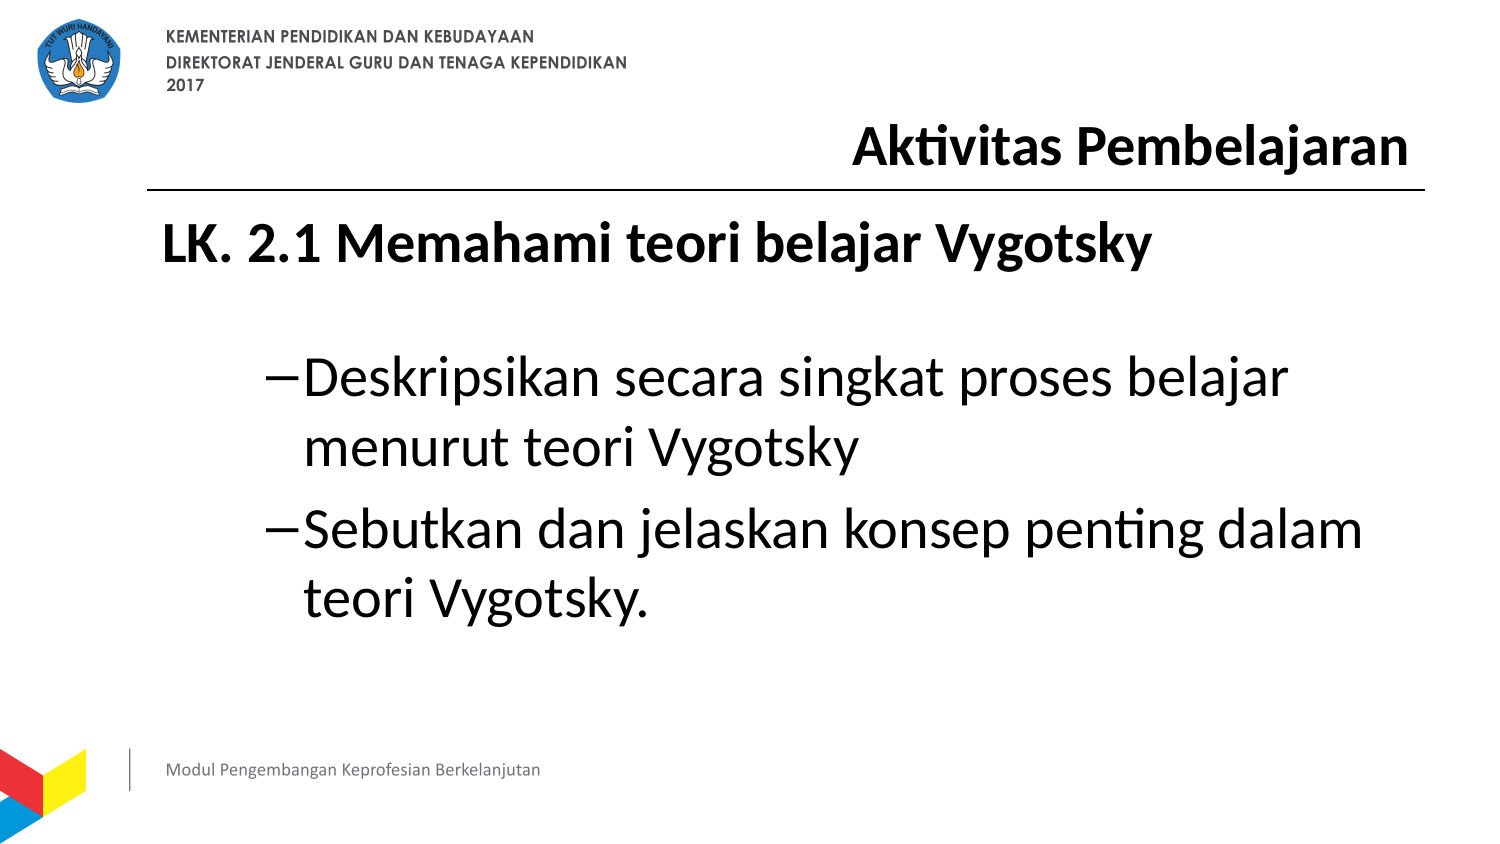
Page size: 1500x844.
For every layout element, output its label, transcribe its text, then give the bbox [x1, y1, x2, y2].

list LK. 2.1 Memahami teori belajar Vygotsky Deskripsikan secara singkat proses belajar menurut teori Vygotsky Sebutkan dan jelaskan konsep penting dalam teori Vygotsky. [147, 196, 1425, 754]
picture [0, 0, 1498, 844]
title Aktivitas Pembelajaran [147, 99, 1425, 185]
